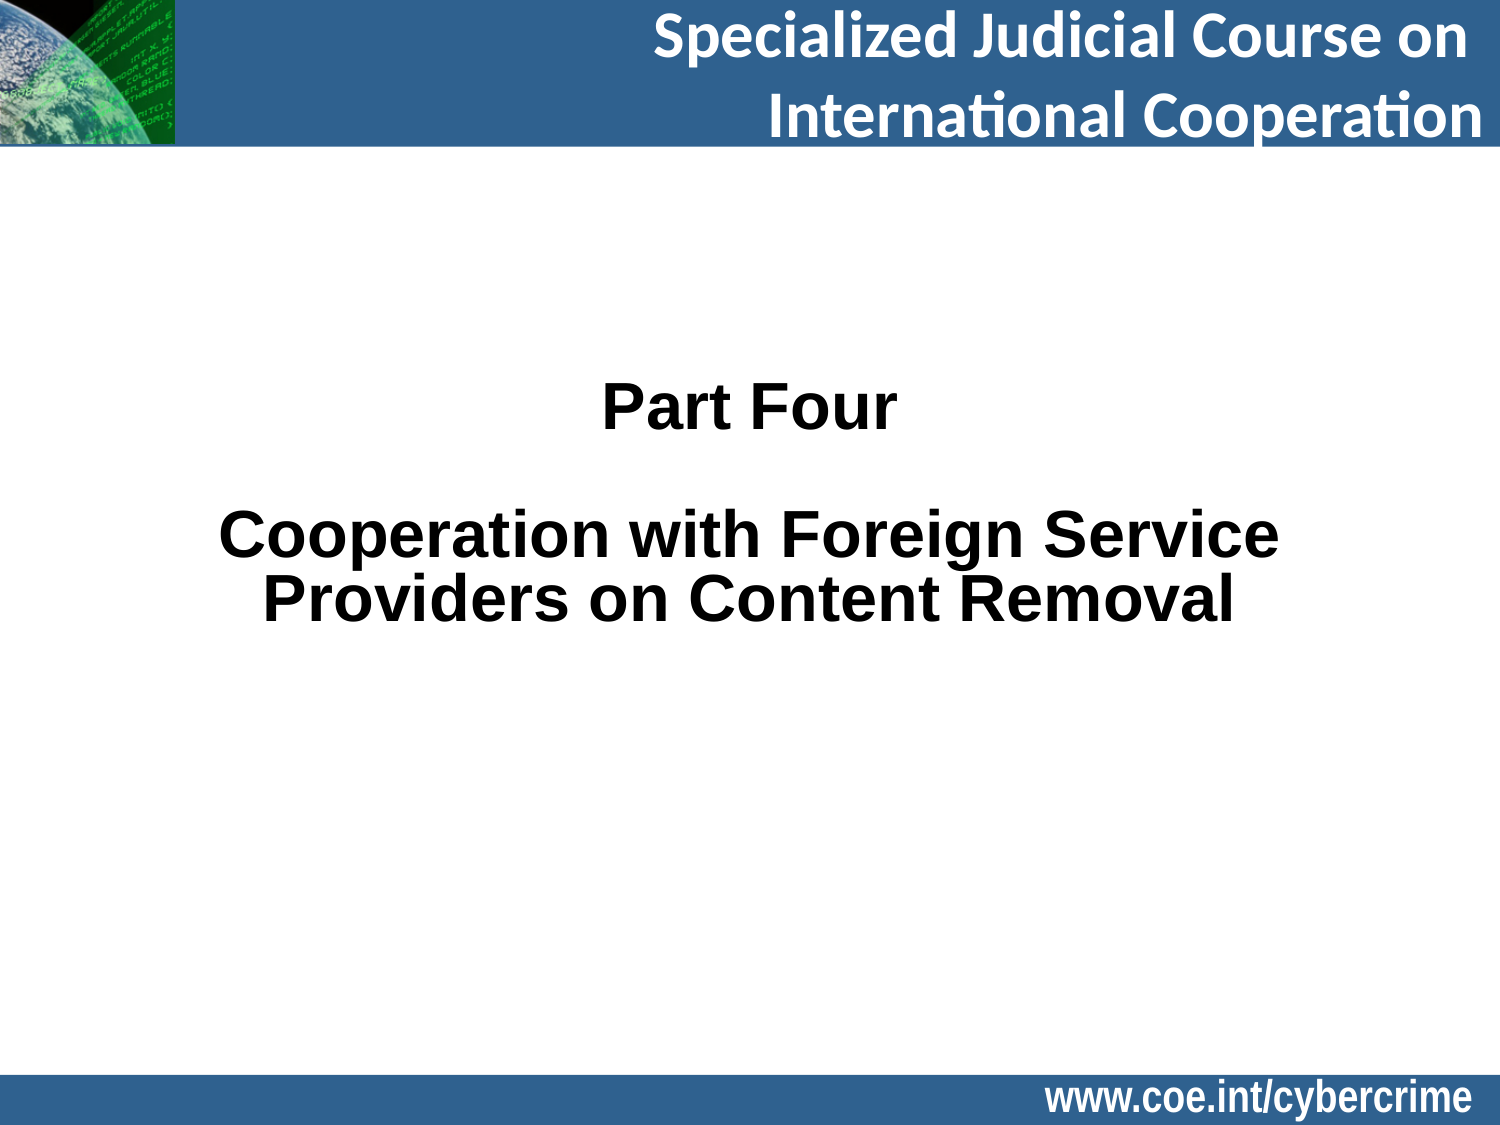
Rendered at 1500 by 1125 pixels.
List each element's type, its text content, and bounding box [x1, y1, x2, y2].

text_box Specialized Judicial Course on International Cooperation [177, 0, 1500, 149]
text_box Part Four Cooperation with Foreign Service Providers on Content Removal [50, 371, 1450, 642]
picture [0, 0, 175, 144]
text_box www.coe.int/cybercrime [1030, 1059, 1500, 1125]
text_box [0, 1073, 1030, 1125]
